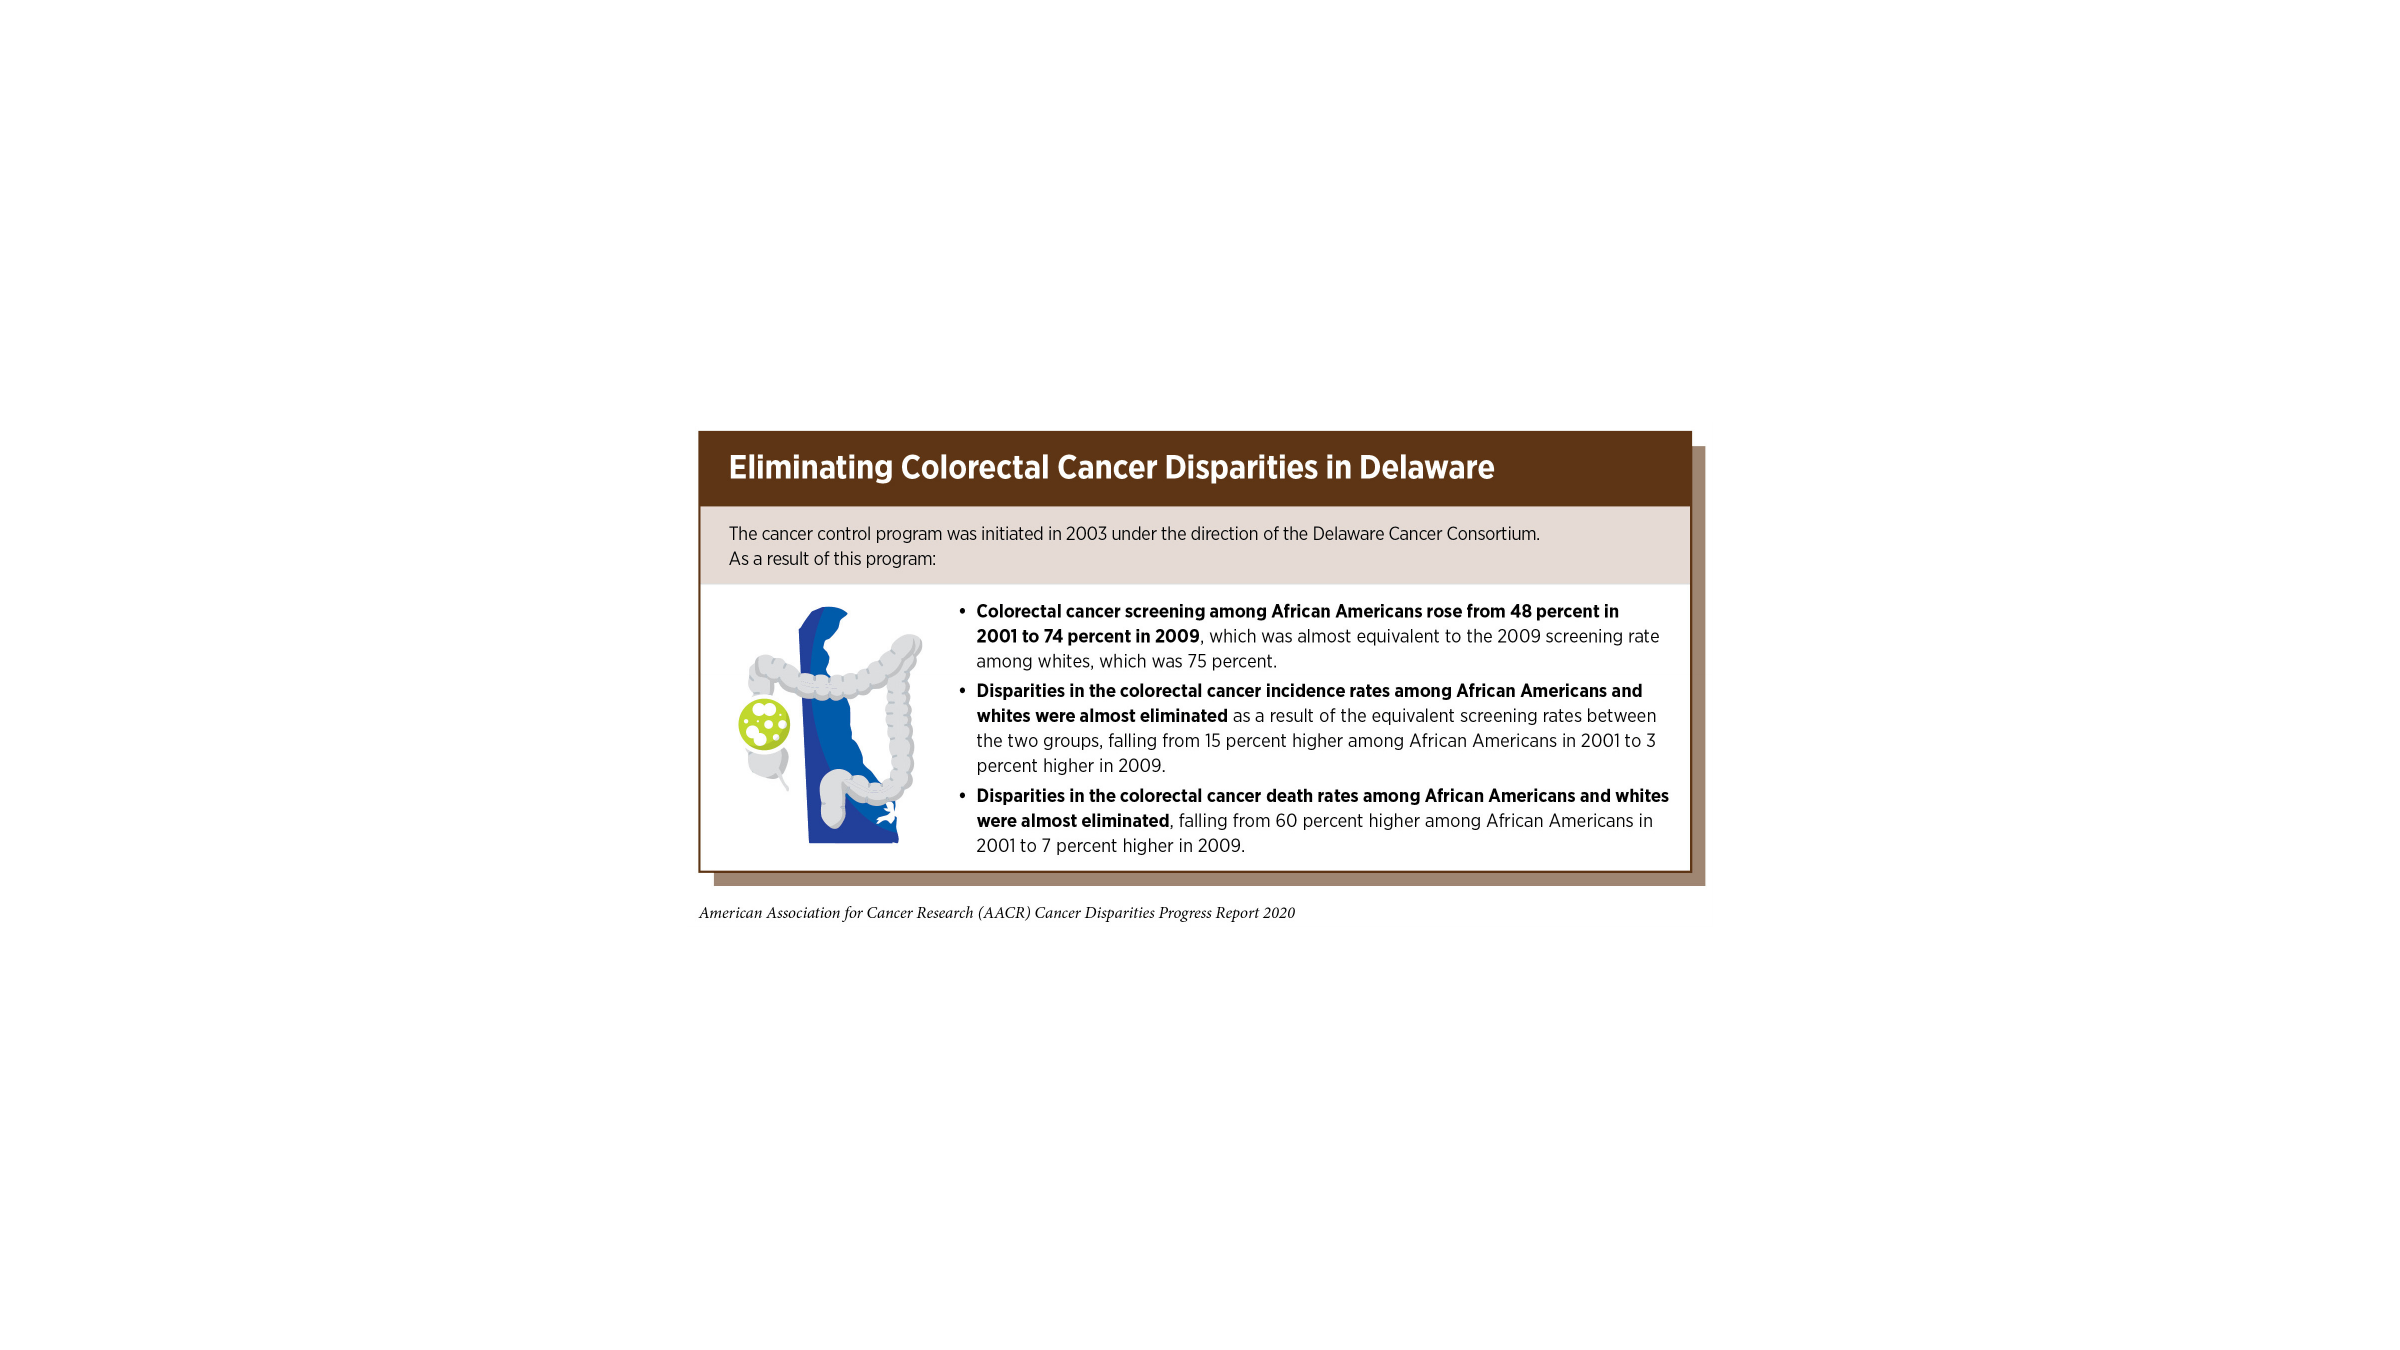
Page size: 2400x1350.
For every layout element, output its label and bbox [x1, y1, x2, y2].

picture [687, 422, 1713, 928]
